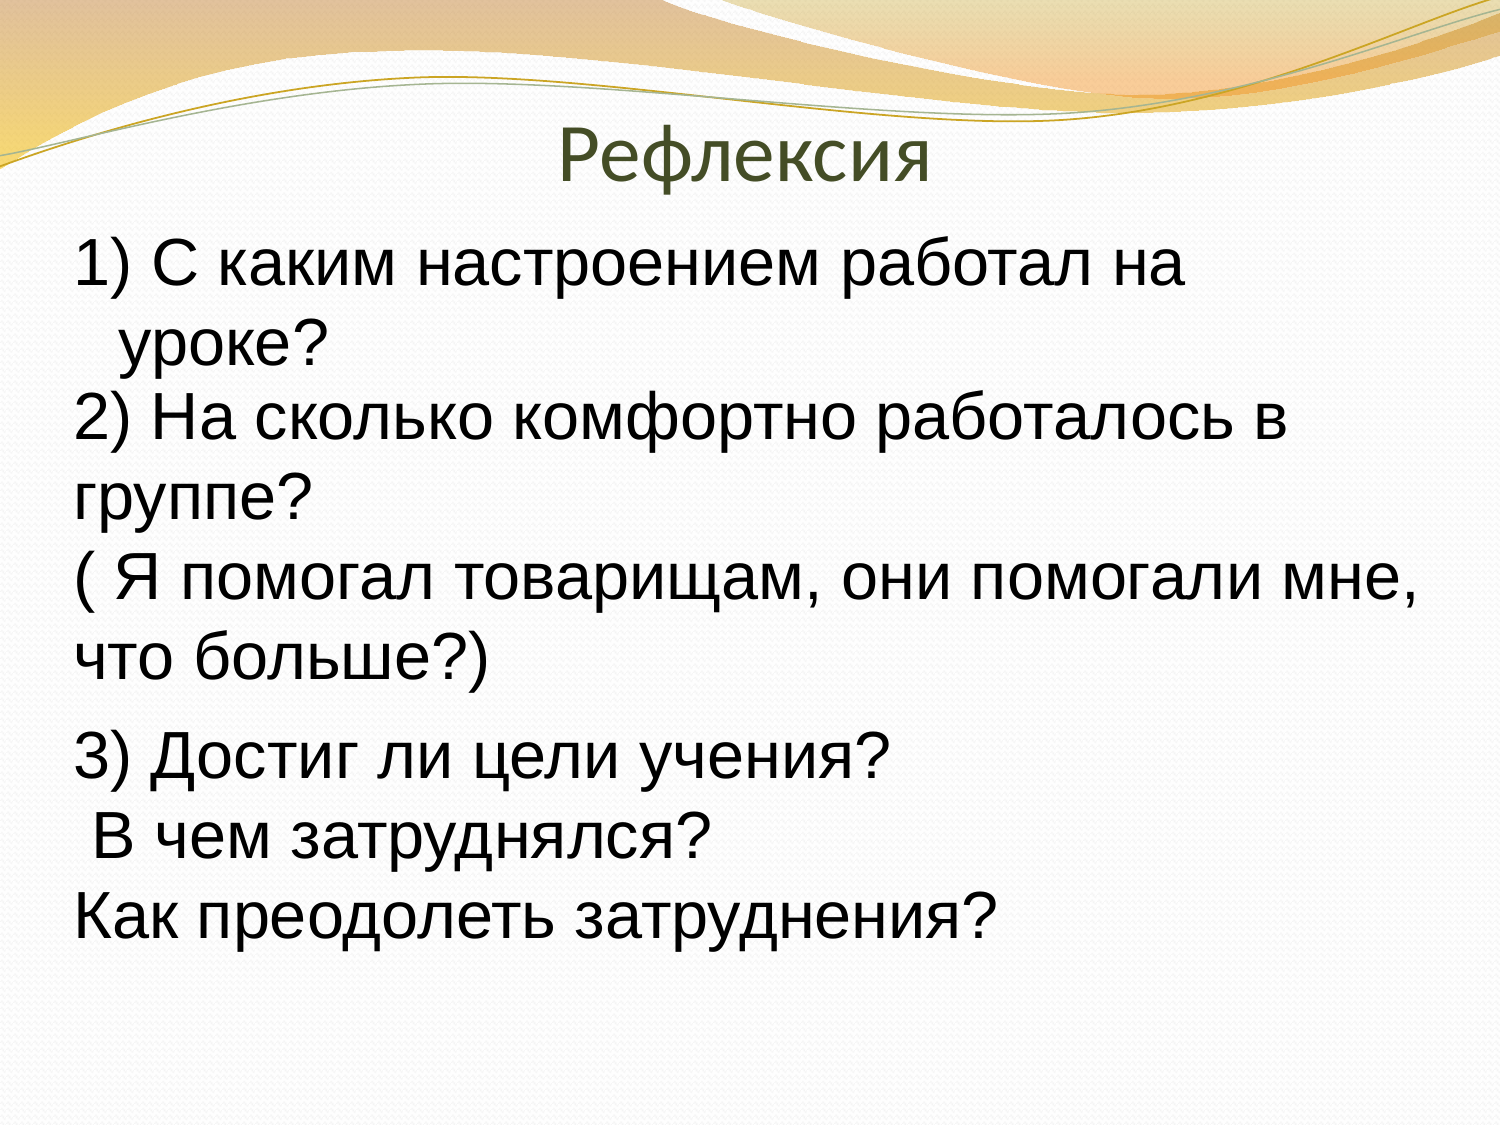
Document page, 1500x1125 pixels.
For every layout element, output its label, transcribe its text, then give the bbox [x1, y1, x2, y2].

text_box 3) Достиг ли цели учения? В чем затруднялся? Как преодолеть затруднения? [58, 704, 1313, 960]
list 1) С каким настроением работал на уроке? [58, 210, 1426, 365]
title Рефлексия [70, 116, 1421, 198]
text_box 2) На сколько комфортно работалось в группе? ( Я помогал товарищам, они помогали мне, что больше?) [58, 365, 1500, 700]
